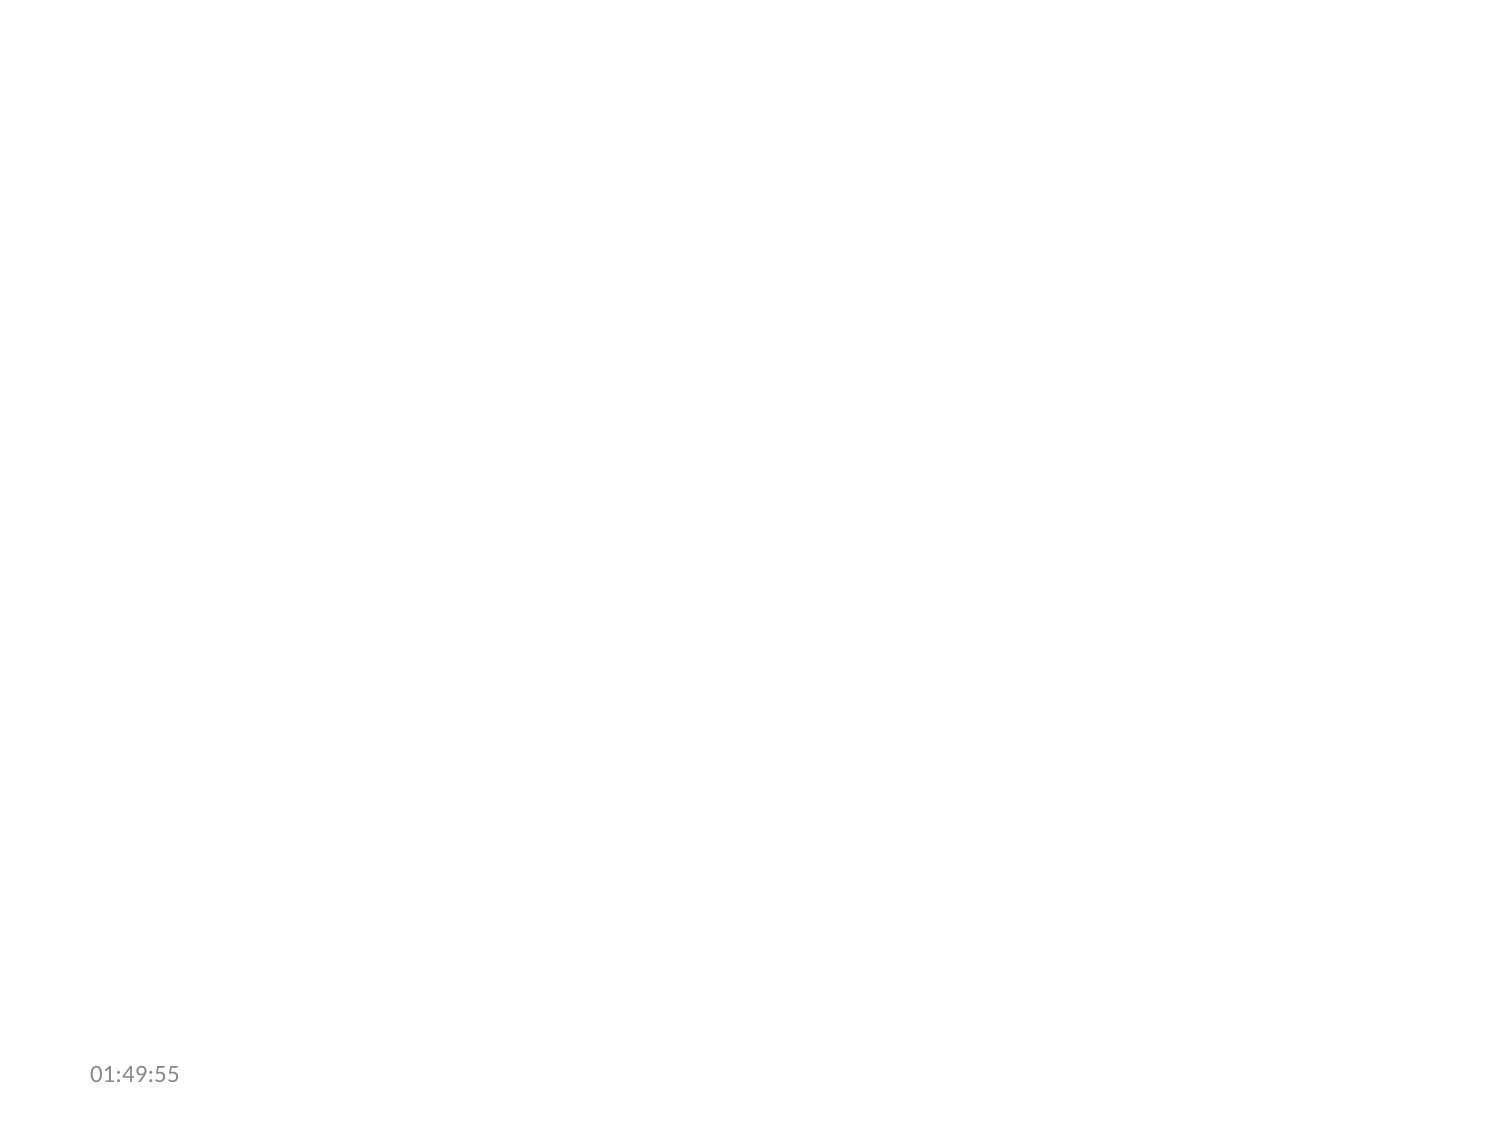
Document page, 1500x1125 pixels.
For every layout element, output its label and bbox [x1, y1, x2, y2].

slide_number [75, 1042, 425, 1103]
